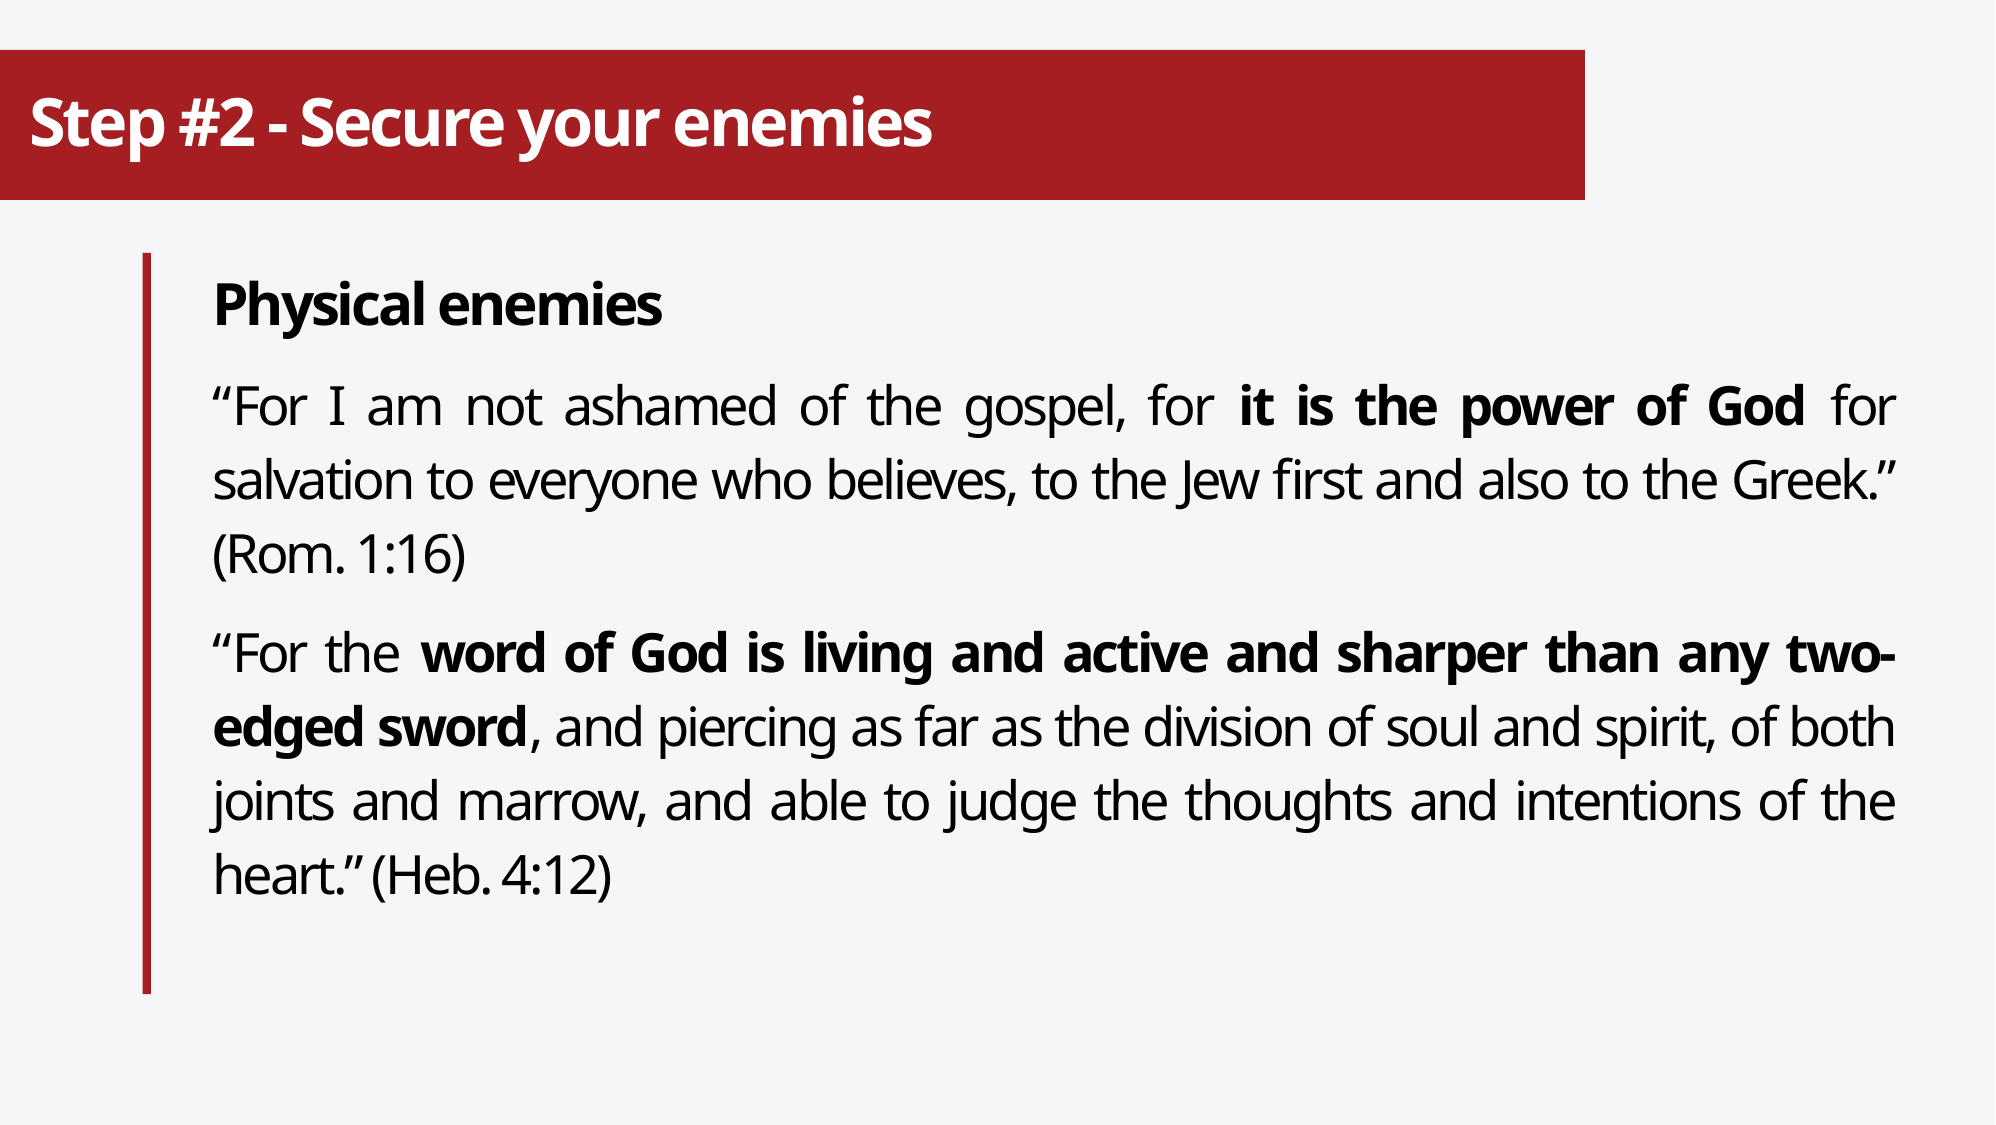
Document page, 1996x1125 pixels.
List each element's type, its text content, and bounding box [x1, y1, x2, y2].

title Step #2 - Secure your enemies [14, 62, 1810, 188]
subtitle Physical enemies “For I am not ashamed of the gospel, for it is the power of God for salvation to everyone who believes, to the Jew first and also to the Greek.” (Rom. 1:16) “For the word of God is living and active and sharper than any two-edged sword, and piercing as far as the division of soul and spirit, of both joints and marrow, and able to judge the thoughts and intentions of the heart.” (Heb. 4:12) [197, 249, 1910, 1000]
